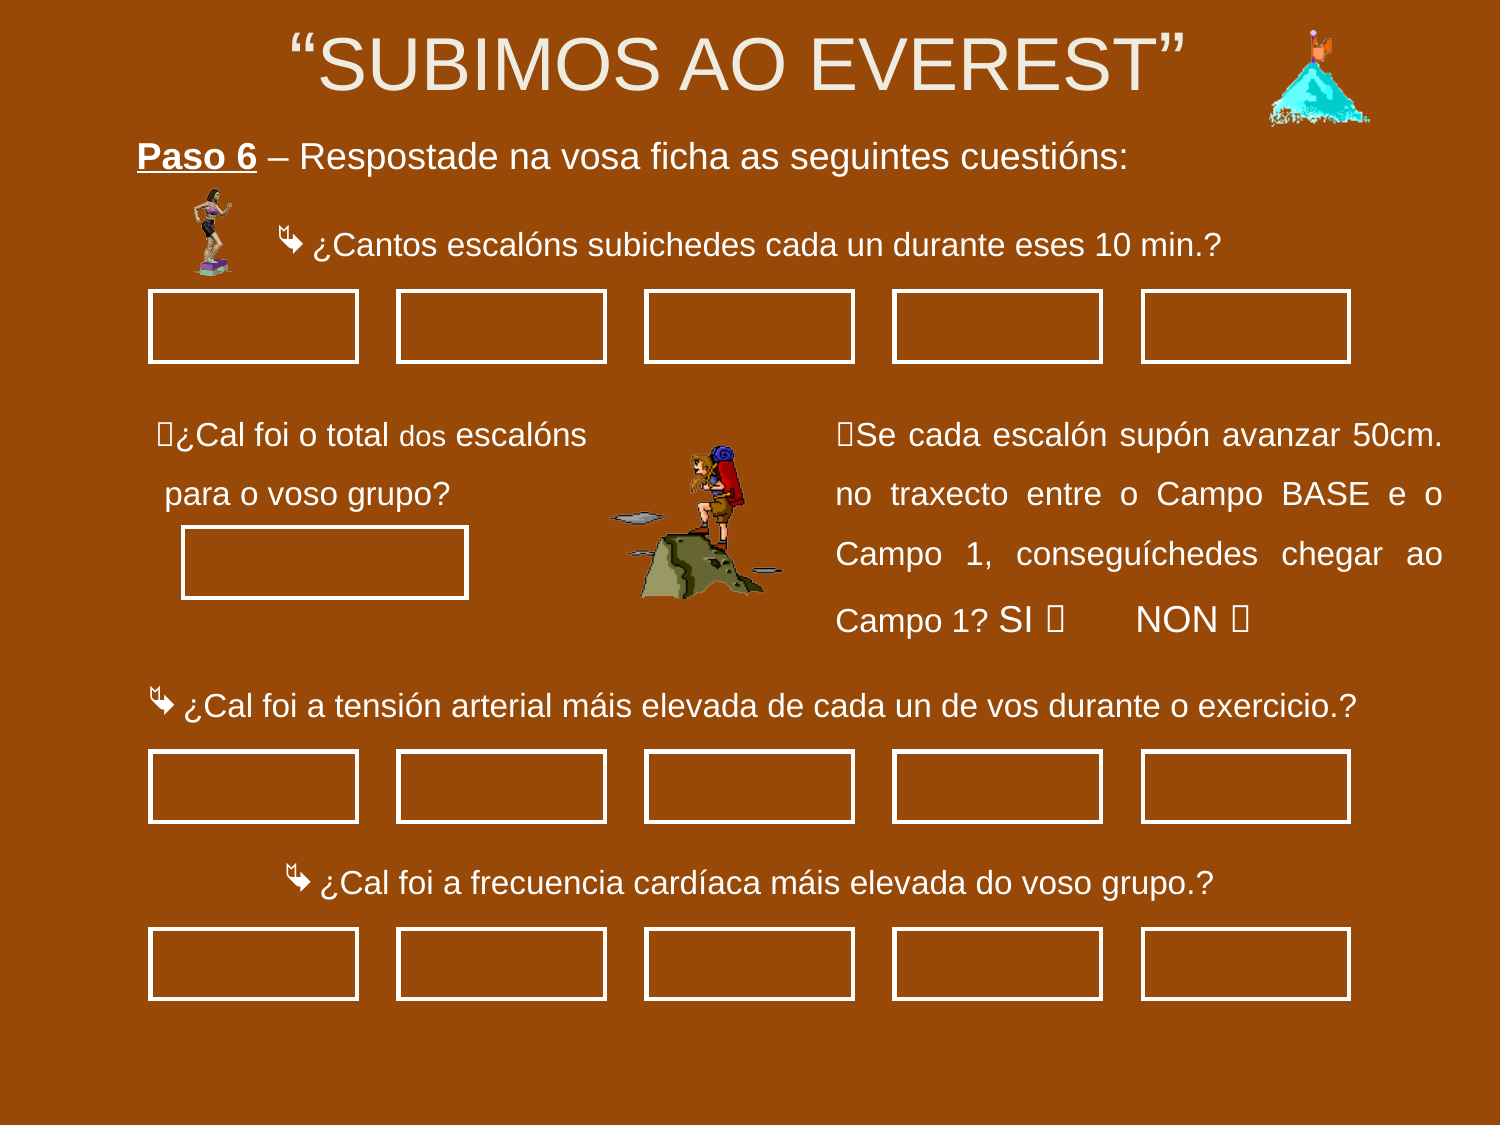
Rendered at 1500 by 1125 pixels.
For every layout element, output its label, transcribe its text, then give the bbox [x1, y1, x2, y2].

text_box ¿Cal foi a frecuencia cardíaca máis elevada do voso grupo.? [269, 834, 1231, 909]
picture [608, 444, 813, 599]
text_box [150, 751, 1350, 823]
text_box Se cada escalón supón avanzar 50cm. no traxecto entre o Campo BASE e o Campo 1, conseguíchedes chegar ao Campo 1? SI  NON  [820, 385, 1459, 648]
text_box ¿Cantos escalóns subichedes cada un durante eses 10 min.? [261, 196, 1238, 271]
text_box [150, 928, 1350, 1000]
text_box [150, 290, 1350, 362]
picture [182, 172, 241, 280]
text_box ¿Cal foi o total dos escalóns para o voso grupo? [140, 385, 603, 520]
text_box Paso 6 – Respostade na vosa ficha as seguintes cuestións: [121, 101, 1379, 185]
text_box [183, 527, 467, 598]
title “SUBIMOS AO EVEREST” [218, 0, 1258, 101]
picture [1269, 30, 1370, 127]
text_box ¿Cal foi a tensión arterial máis elevada de cada un de vos durante o exercicio.? [132, 656, 1374, 732]
